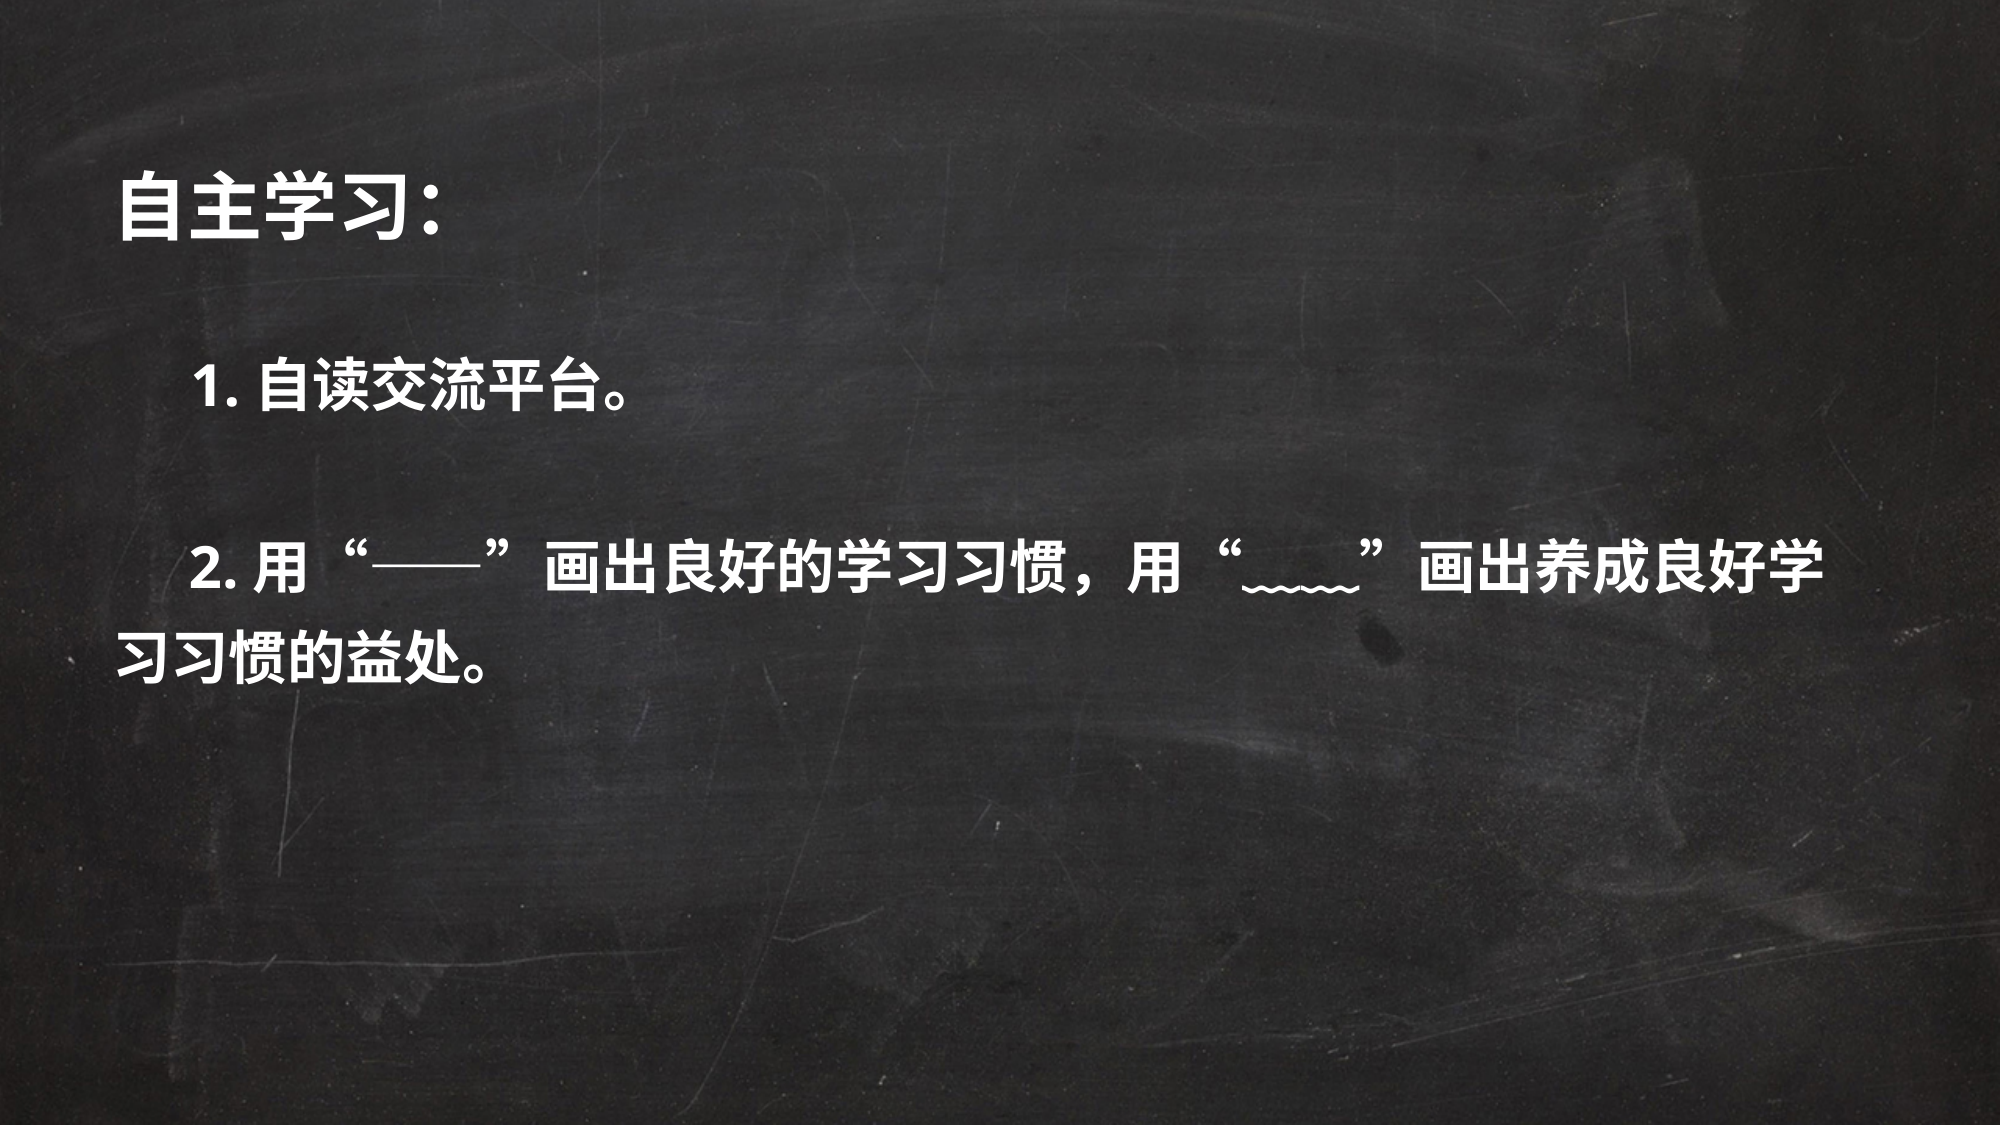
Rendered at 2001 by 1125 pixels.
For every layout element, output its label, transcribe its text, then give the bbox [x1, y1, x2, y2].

picture [0, 0, 2000, 1125]
text_box 自主学习： 1.自读交流平台。 2.用“——”画出良好的学习习惯，用“﹏﹏”画出养成良好学习习惯的益处。 [97, 125, 1879, 790]
